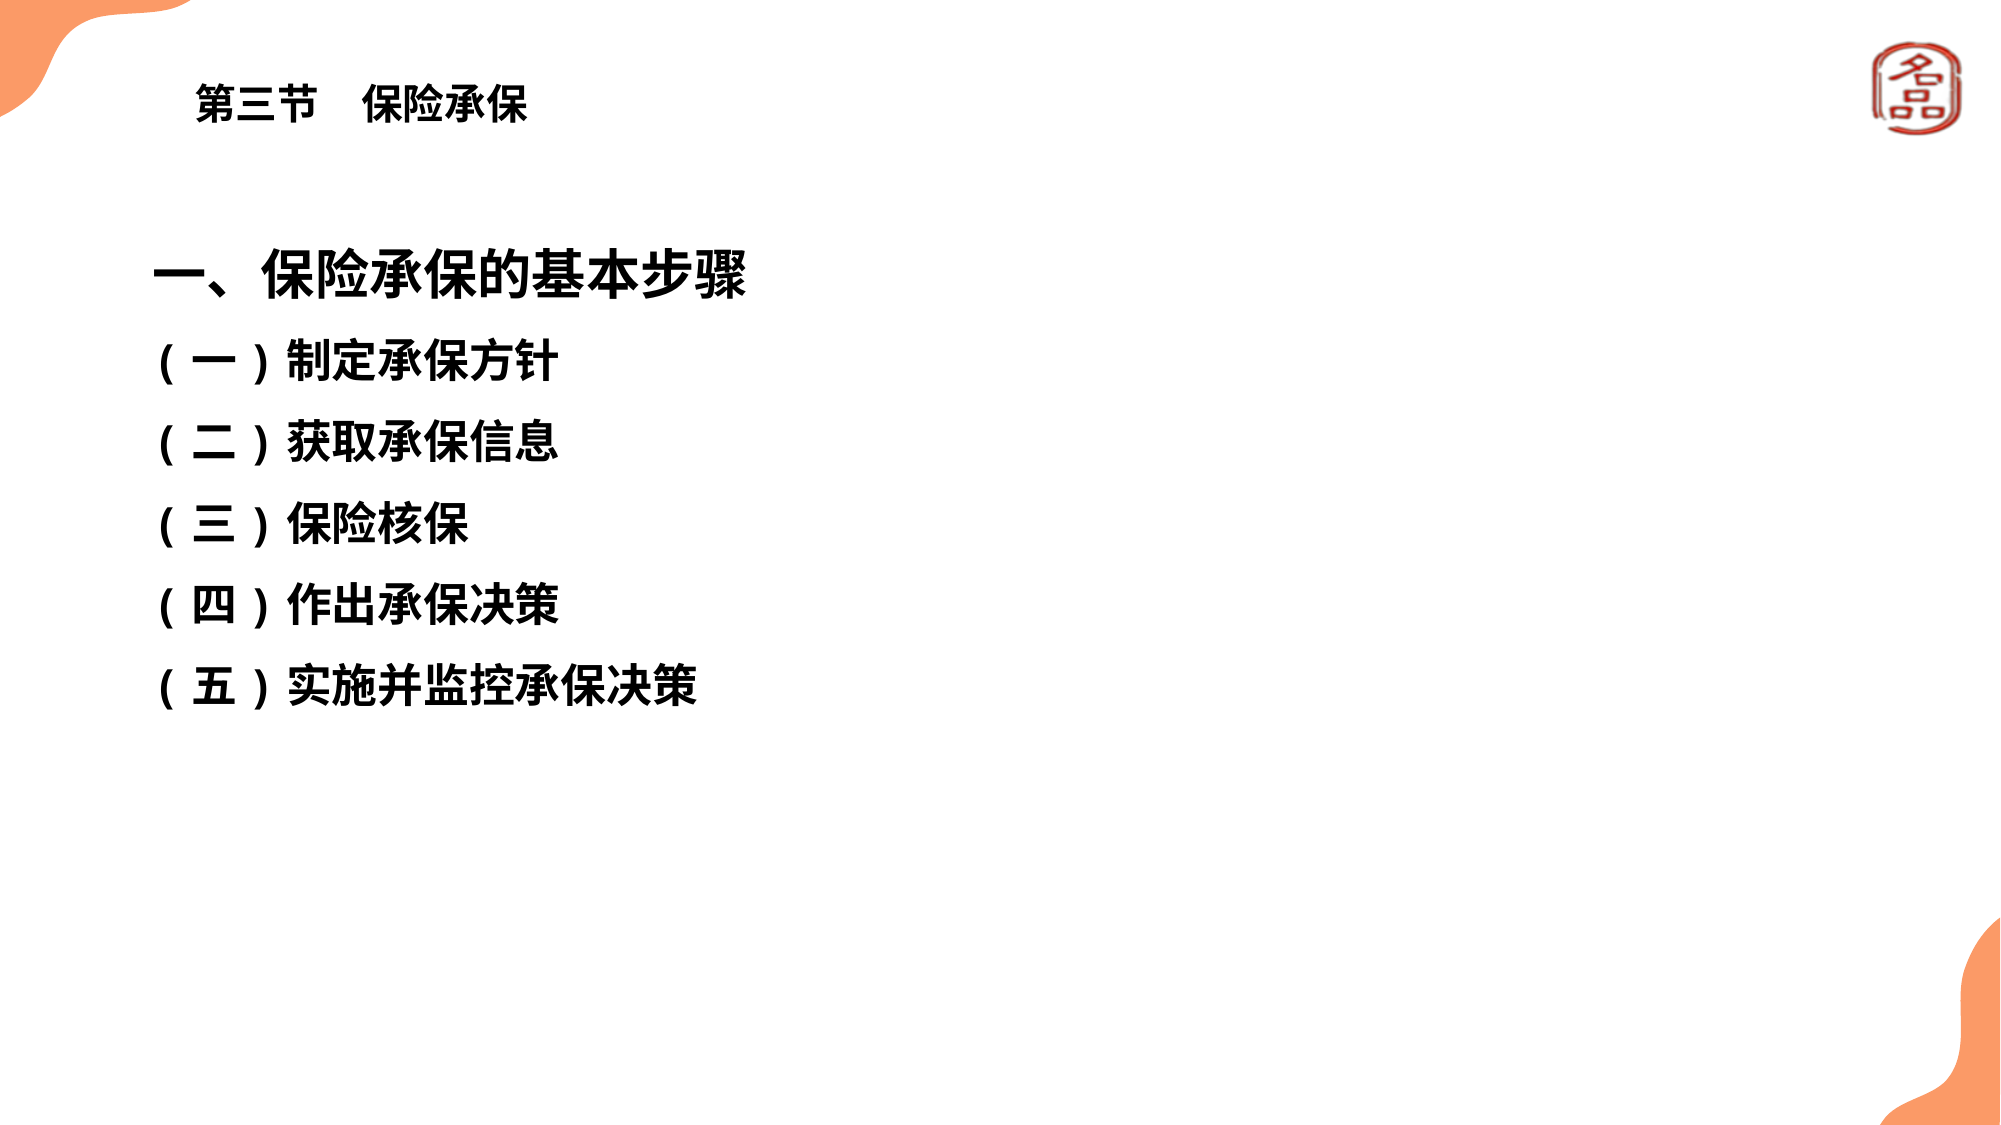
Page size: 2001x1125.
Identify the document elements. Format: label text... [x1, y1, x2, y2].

list 一、保险承保的基本步骤 (一)制定承保方针 (二)获取承保信息 (三)保险核保 (四)作出承保决策 (五)实施并监控承保决策 [137, 217, 1863, 1031]
title 第三节 保险承保 [137, 60, 1863, 152]
picture [1861, 10, 1990, 147]
